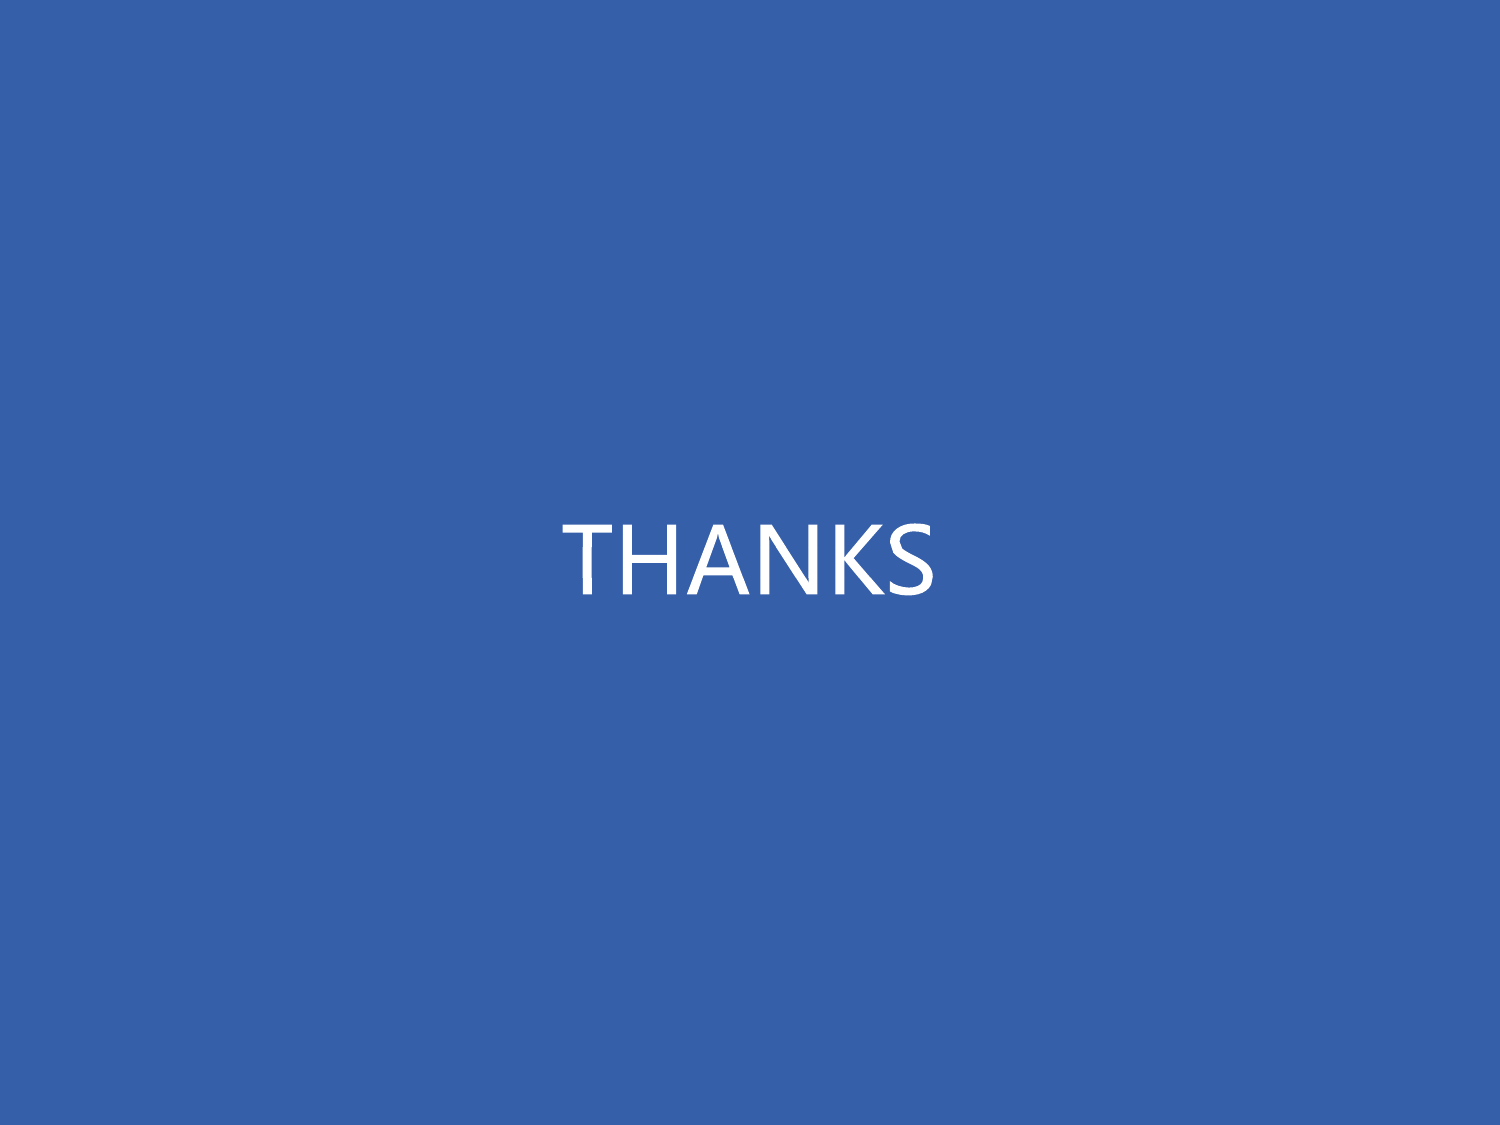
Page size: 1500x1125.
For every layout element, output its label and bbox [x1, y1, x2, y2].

text_box [835, 547, 871, 578]
text_box [667, 578, 677, 595]
text_box [622, 547, 677, 578]
text_box [775, 547, 806, 578]
text_box [667, 524, 677, 547]
text_box [686, 578, 703, 595]
text_box [693, 547, 744, 578]
text_box [835, 524, 845, 547]
text_box [622, 578, 632, 595]
text_box [891, 547, 933, 578]
text_box [760, 578, 770, 595]
text_box [889, 578, 933, 596]
text_box [853, 524, 883, 547]
text_box [704, 524, 732, 547]
text_box [808, 524, 818, 547]
text_box [733, 578, 750, 595]
text_box [622, 524, 632, 547]
text_box [760, 547, 770, 578]
text_box [808, 547, 818, 578]
text_box [562, 524, 612, 547]
text_box [760, 524, 787, 547]
text_box [890, 523, 930, 547]
text_box [582, 547, 592, 578]
text_box [796, 578, 818, 595]
text_box [859, 578, 886, 595]
text_box [835, 578, 845, 595]
text_box [582, 578, 592, 595]
